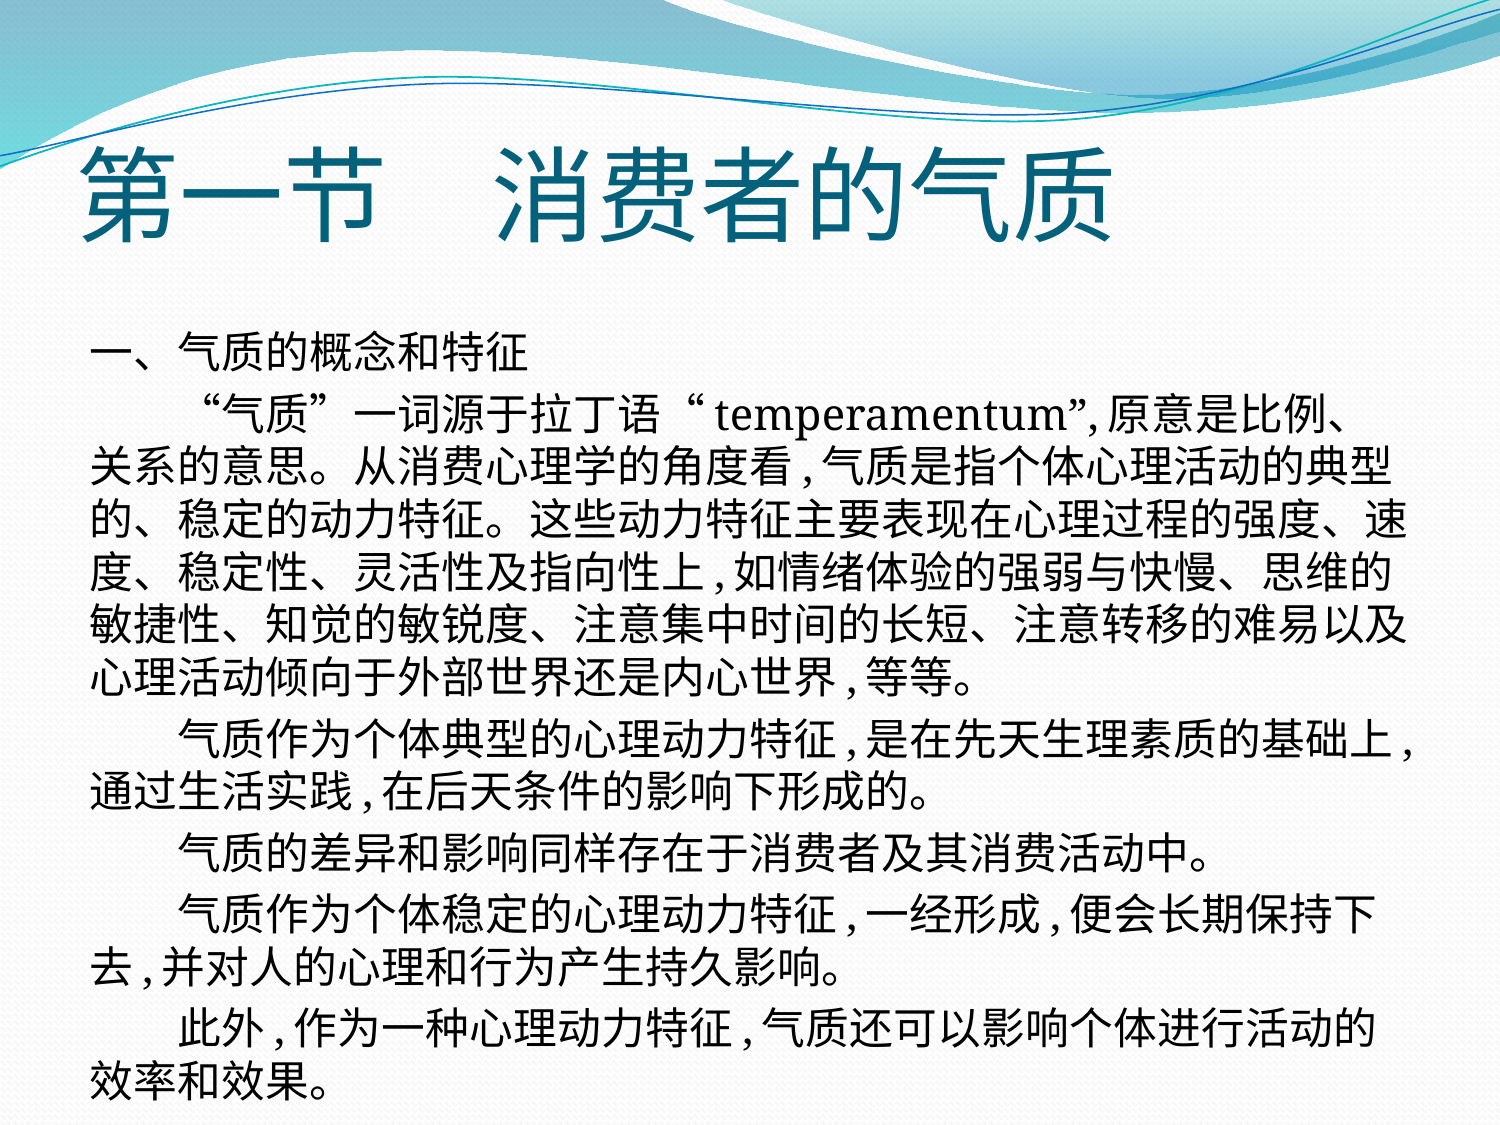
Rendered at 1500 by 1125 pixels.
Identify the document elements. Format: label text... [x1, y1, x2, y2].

list 一、气质的概念和特征 “气质”一词源于拉丁语“temperamentum”,原意是比例、关系的意思。从消费心理学的角度看,气质是指个体心理活动的典型的、稳定的动力特征。这些动力特征主要表现在心理过程的强度、速度、稳定性、灵活性及指向性上,如情绪体验的强弱与快慢、思维的敏捷性、知觉的敏锐度、注意集中时间的长短、注意转移的难易以及心理活动倾向于外部世界还是内心世界,等等。 气质作为个体典型的心理动力特征,是在先天生理素质的基础上,通过生活实践,在后天条件的影响下形成的。 气质的差异和影响同样存在于消费者及其消费活动中。 气质作为个体稳定的心理动力特征,一经形成,便会长期保持下去,并对人的心理和行为产生持久影响。 此外,作为一种心理动力特征,气质还可以影响个体进行活动的效率和效果。 [75, 317, 1425, 1125]
title 第一节 消费者的气质 [75, 115, 1425, 256]
